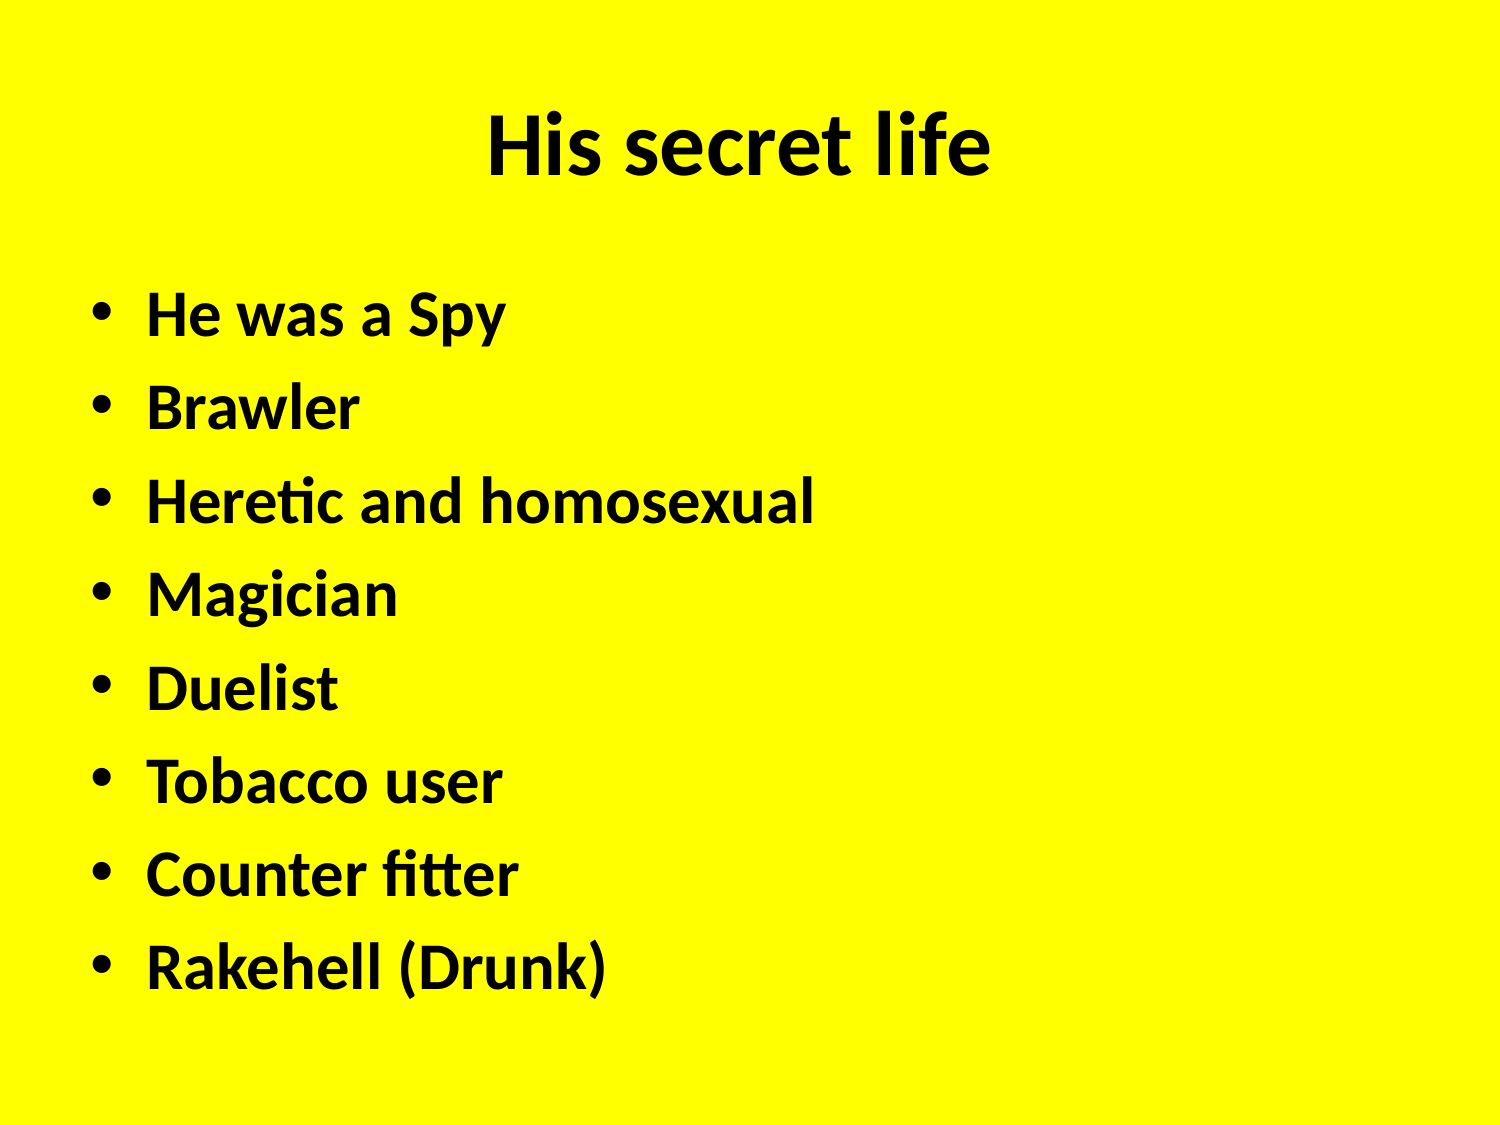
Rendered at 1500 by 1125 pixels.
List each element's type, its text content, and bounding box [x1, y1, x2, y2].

title His secret life [75, 45, 1425, 233]
list He was a Spy Brawler Heretic and homosexual Magician Duelist Tobacco user Counter fitter Rakehell (Drunk) [75, 262, 1425, 1125]
